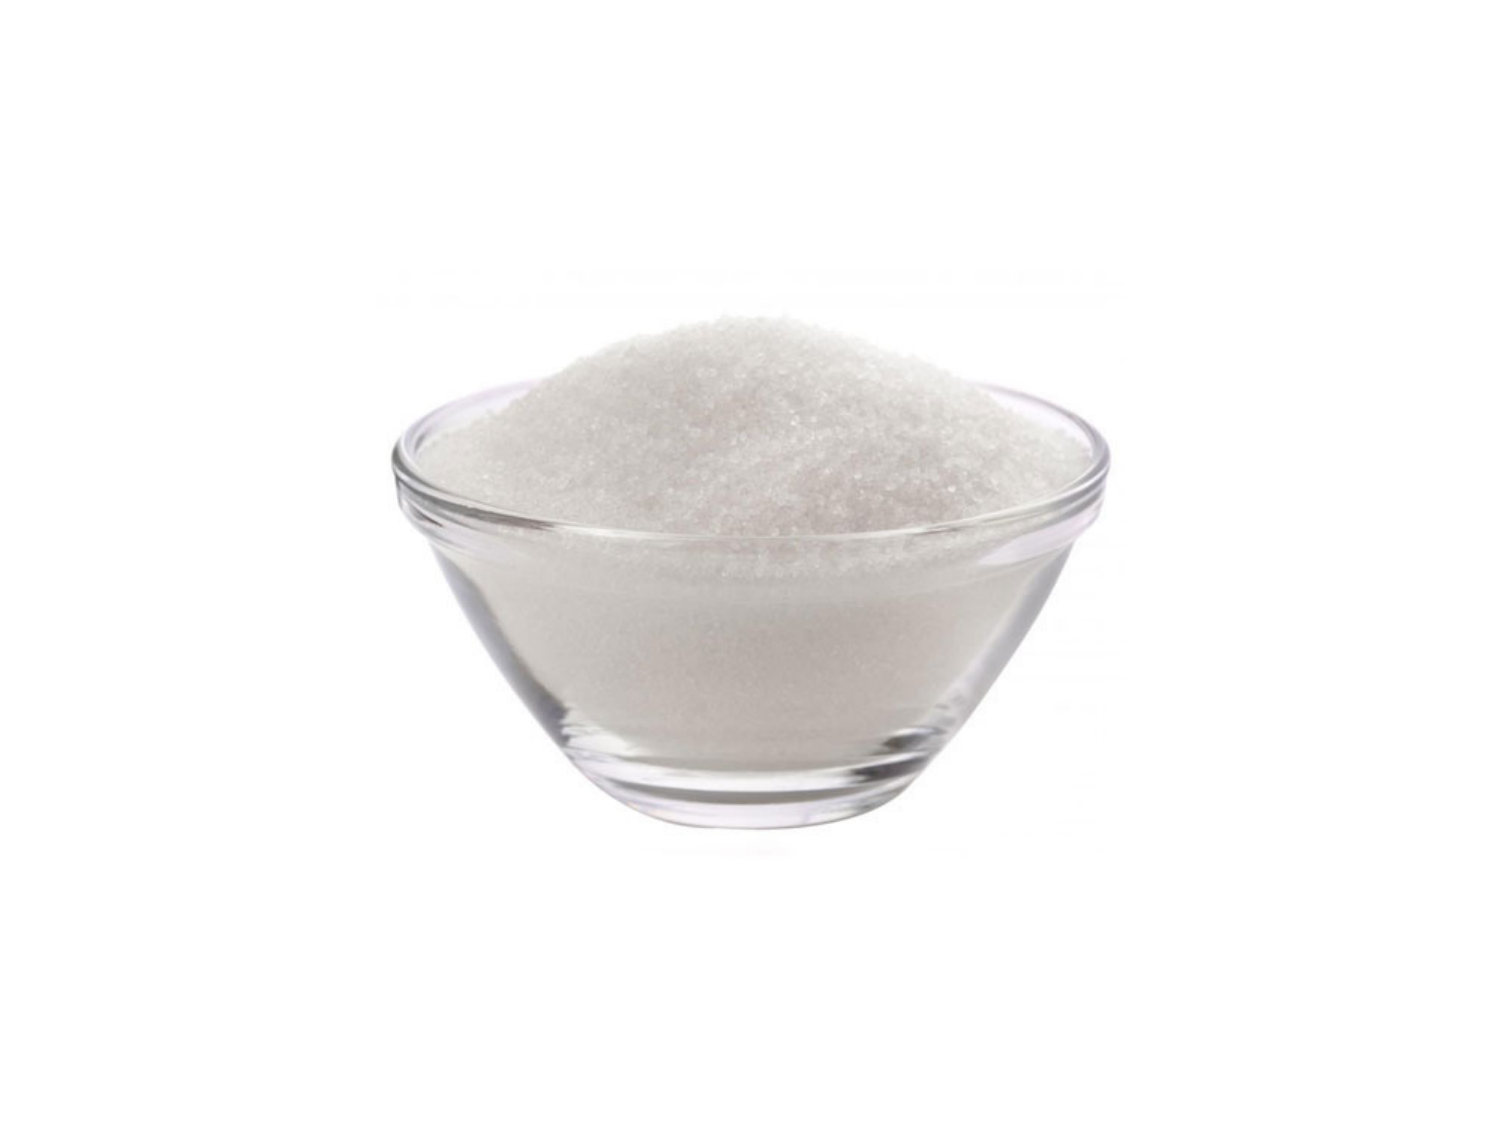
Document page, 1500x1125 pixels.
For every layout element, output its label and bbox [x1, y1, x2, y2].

picture [374, 187, 1126, 938]
